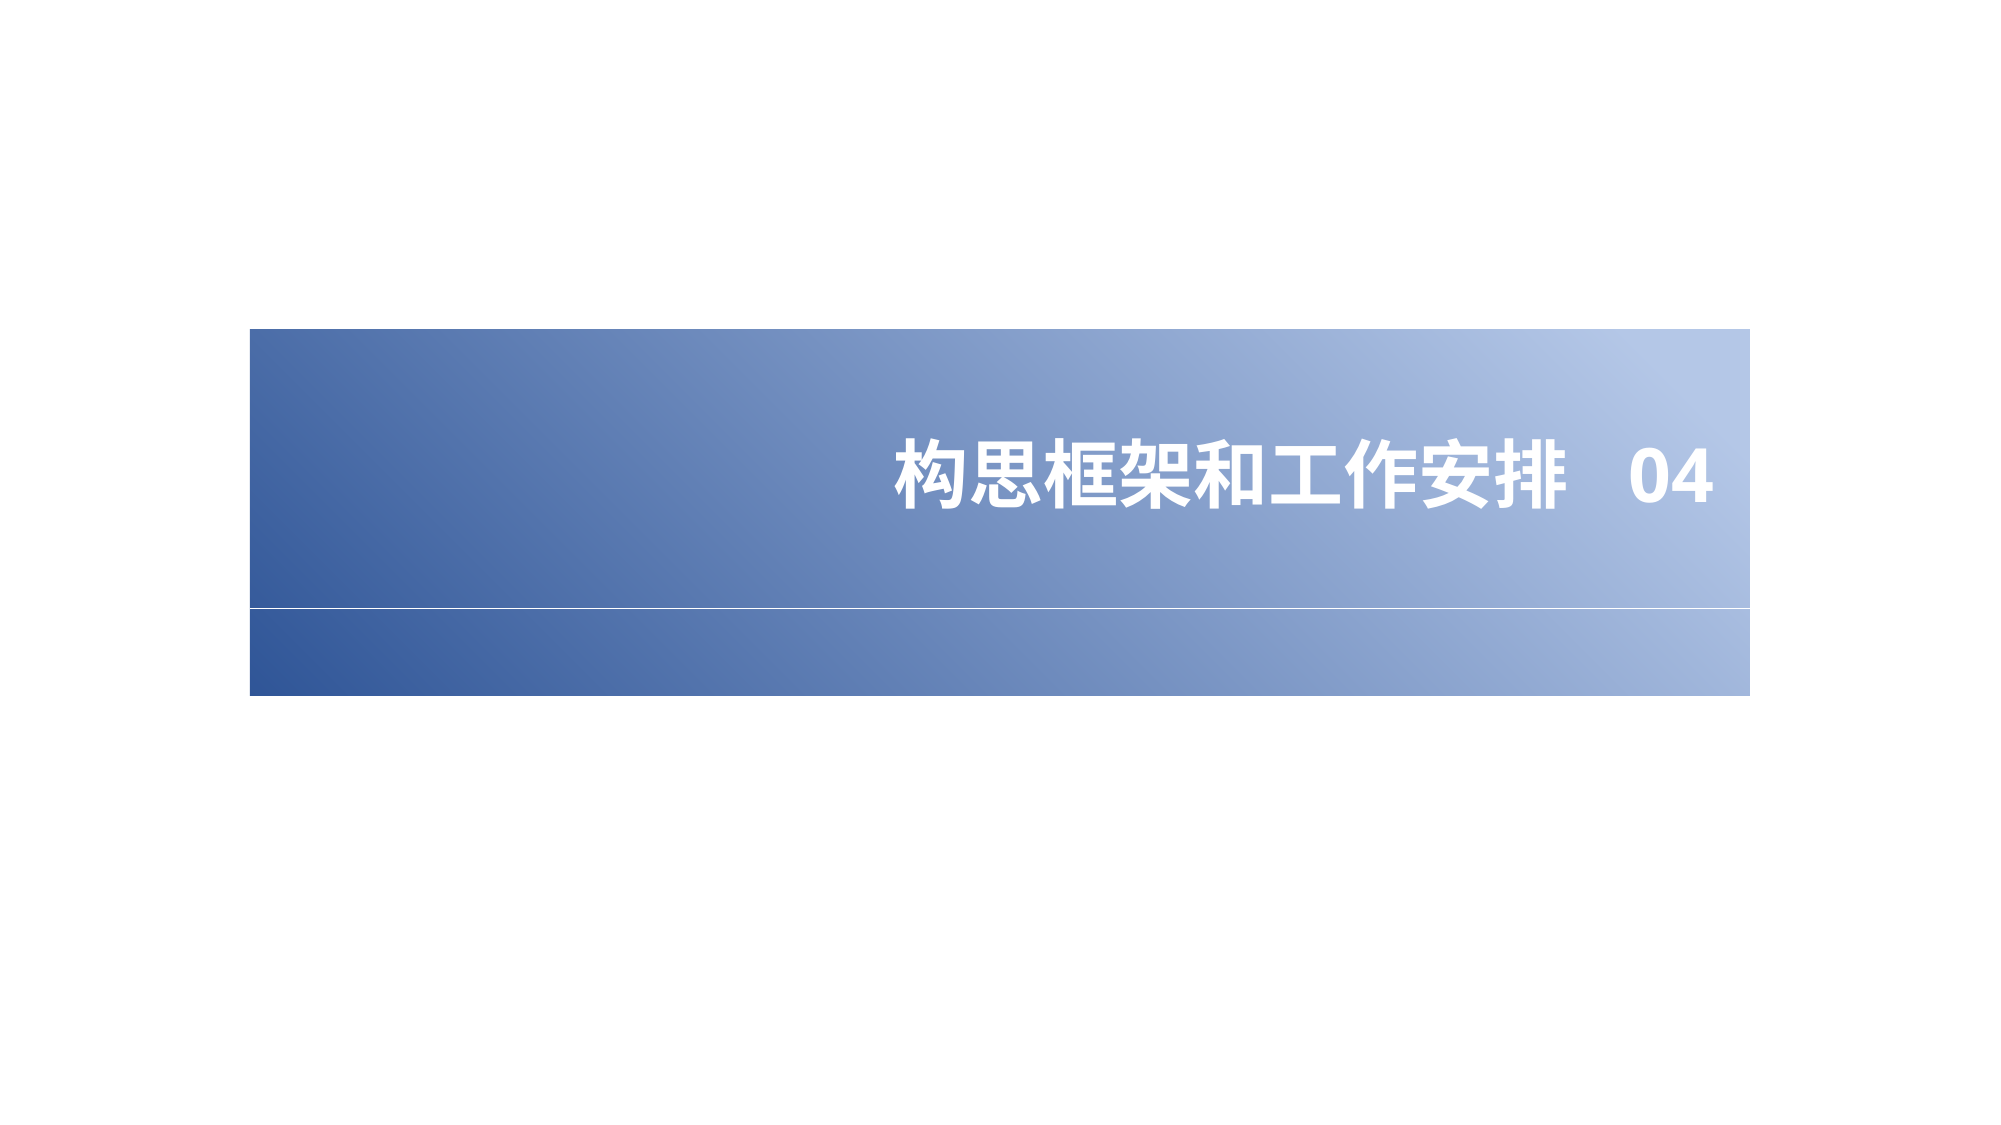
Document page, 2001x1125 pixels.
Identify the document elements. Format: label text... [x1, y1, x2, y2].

text_box [249, 329, 1751, 697]
text_box 04 [1613, 406, 1763, 527]
text_box 构思框架和工作安排 [865, 406, 1584, 527]
